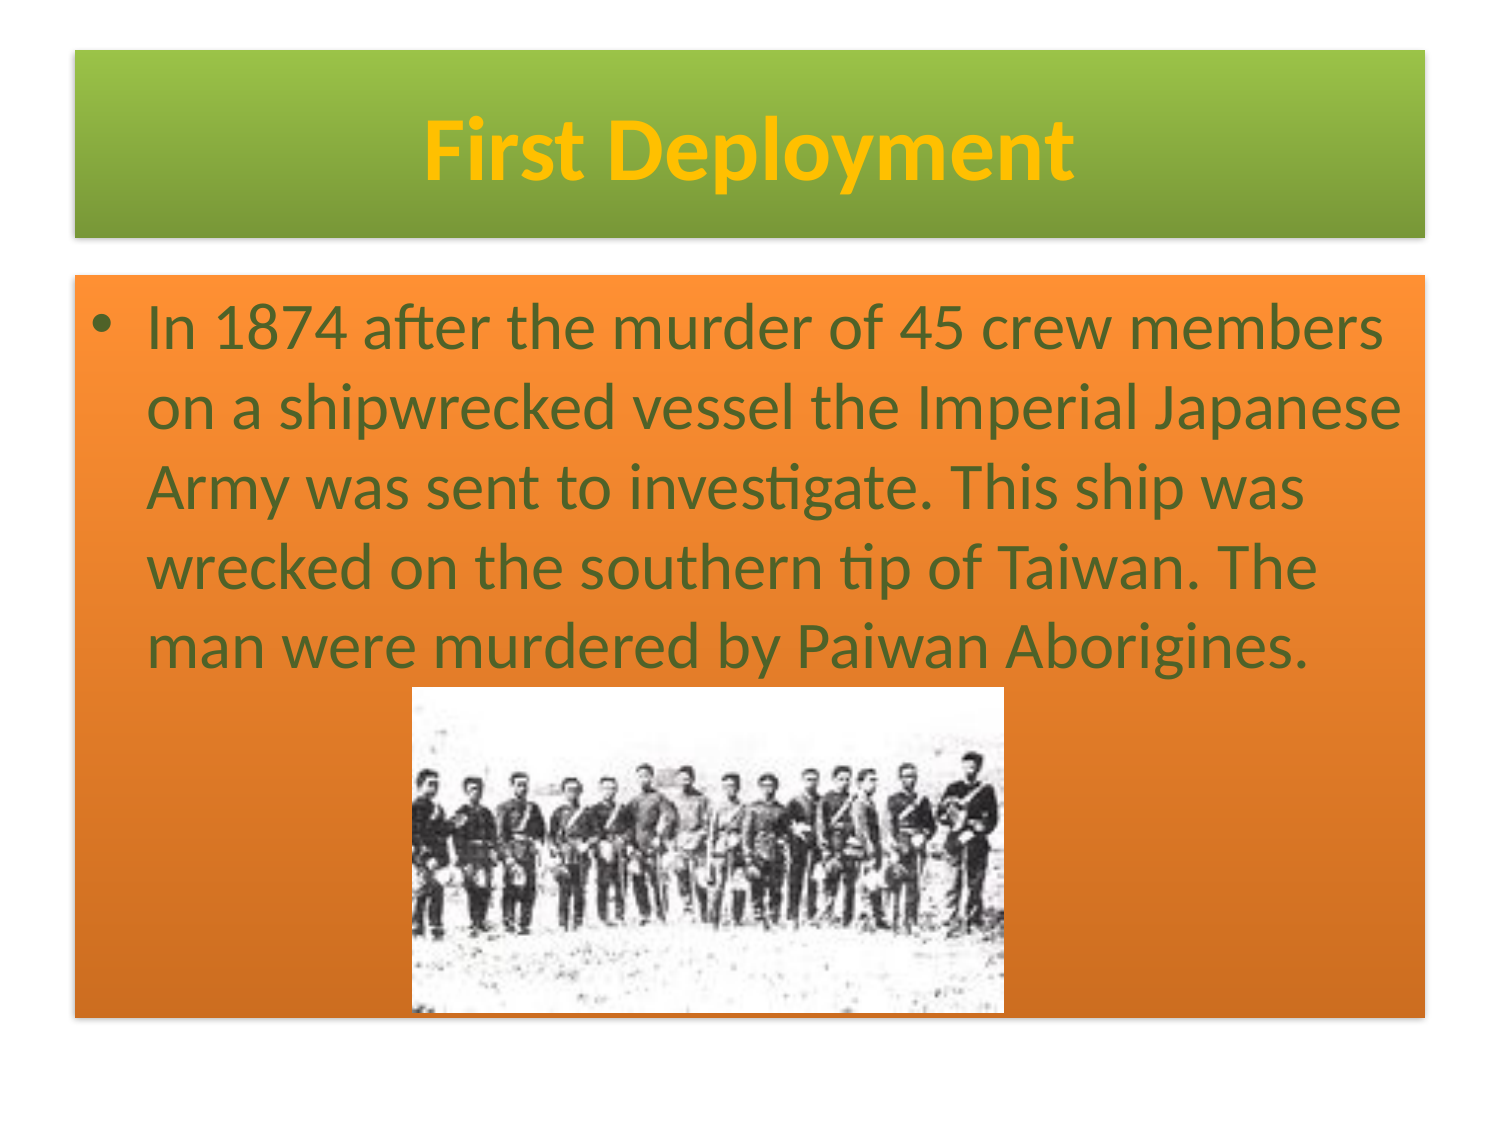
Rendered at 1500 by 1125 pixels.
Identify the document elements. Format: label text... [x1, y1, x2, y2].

picture [412, 687, 1004, 1013]
title First Deployment [75, 50, 1425, 238]
list In 1874 after the murder of 45 crew members on a shipwrecked vessel the Imperial Japanese Army was sent to investigate. This ship was wrecked on the southern tip of Taiwan. The man were murdered by Paiwan Aborigines. [75, 275, 1425, 1018]
